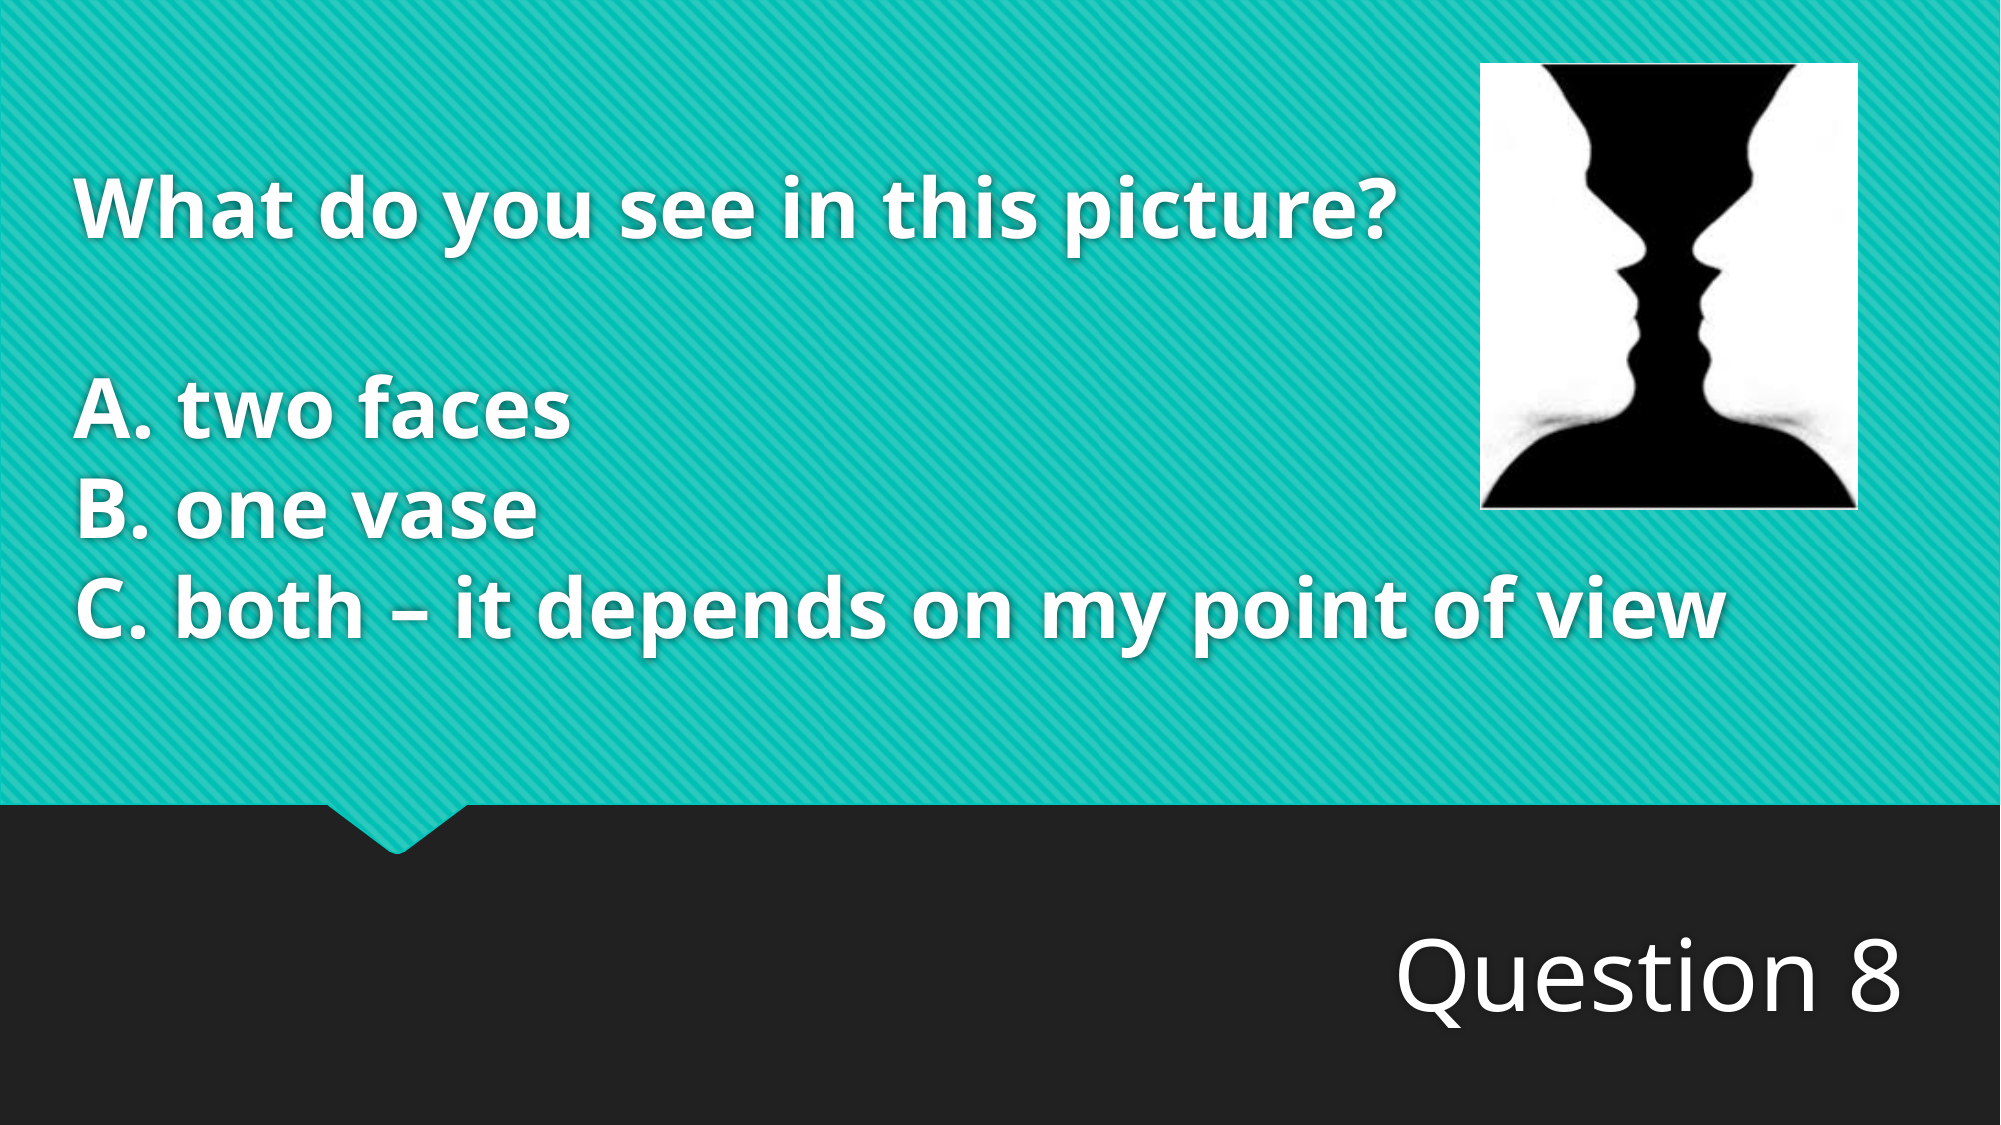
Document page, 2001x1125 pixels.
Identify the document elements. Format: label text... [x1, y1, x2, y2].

subtitle Question 8 [1378, 904, 1953, 976]
picture [1480, 63, 1858, 510]
title What do you see in this picture? A. two faces B. one vase C. both – it depends on my point of view [59, 175, 1922, 664]
